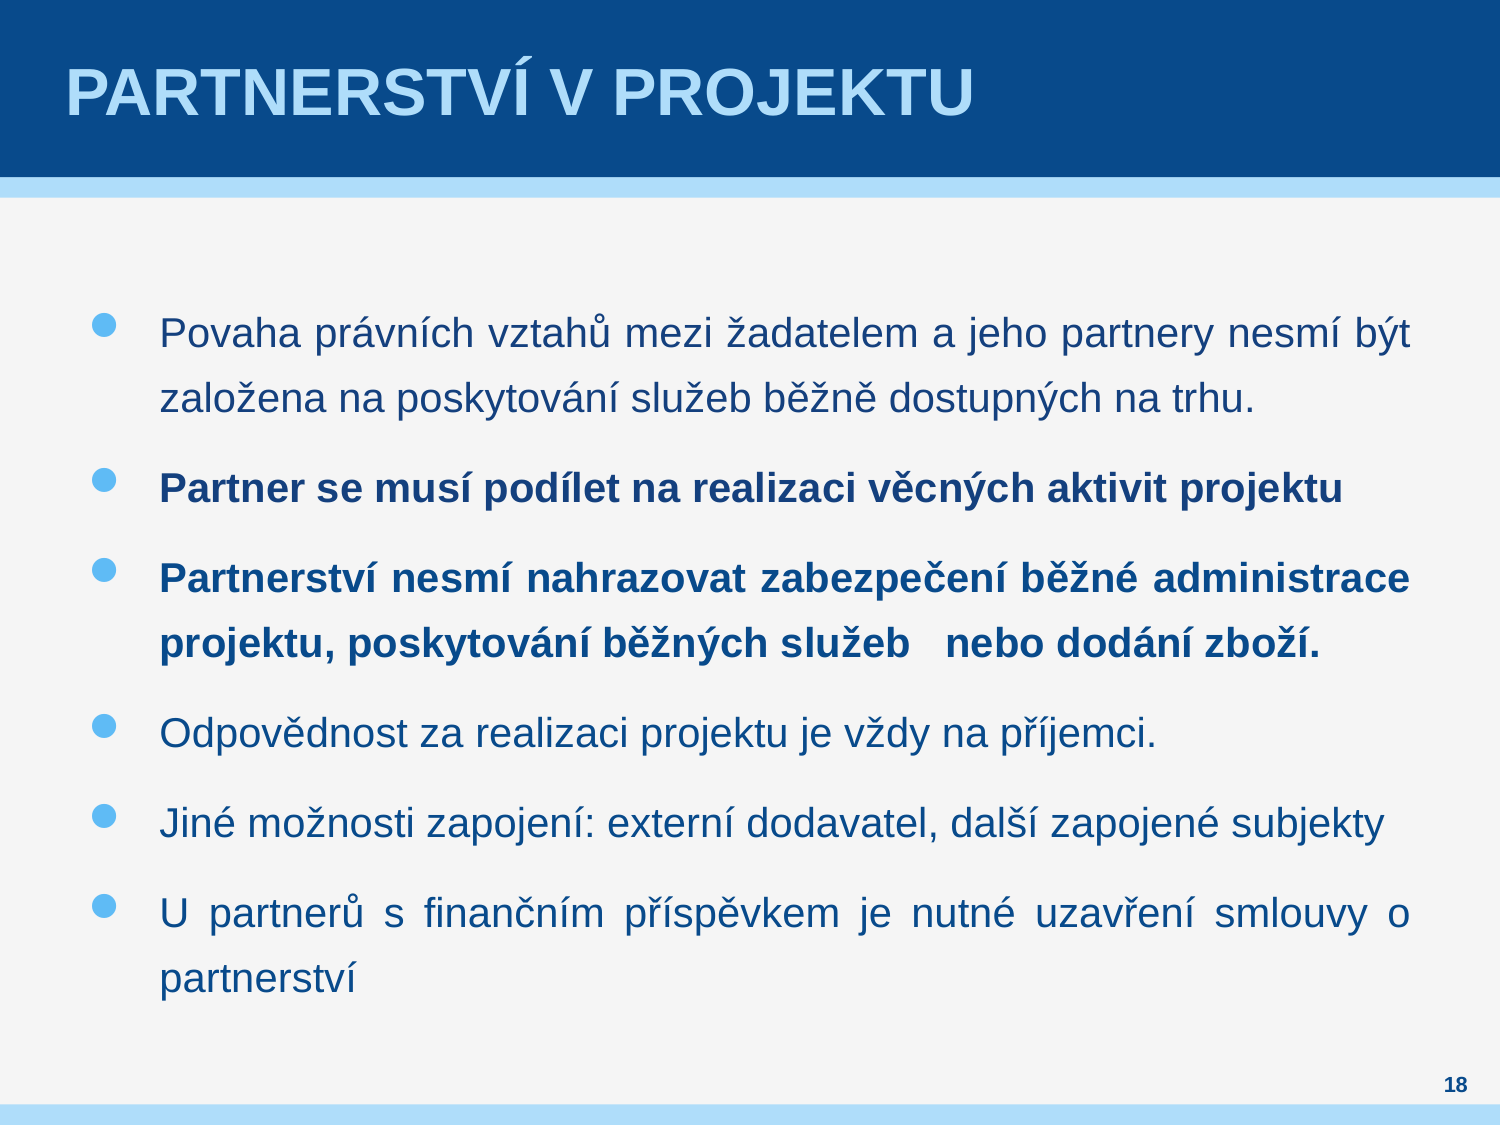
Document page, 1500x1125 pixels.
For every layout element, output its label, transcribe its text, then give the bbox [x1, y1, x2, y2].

title Partnerství v projektu [59, 0, 1441, 178]
list Povaha právních vztahů mezi žadatelem a jeho partnery nesmí být založena na poskytování služeb běžně dostupných na trhu. Partner se musí podílet na realizaci věcných aktivit projektu Partnerství nesmí nahrazovat zabezpečení běžné administrace projektu, poskytování běžných služeb nebo dodání zboží. Odpovědnost za realizaci projektu je vždy na příjemci. Jiné možnosti zapojení: externí dodavatel, další zapojené subjekty U partnerů s finančním příspěvkem je nutné uzavření smlouvy o partnerství [88, 290, 1412, 1075]
slide_number 18 [1417, 1068, 1495, 1099]
